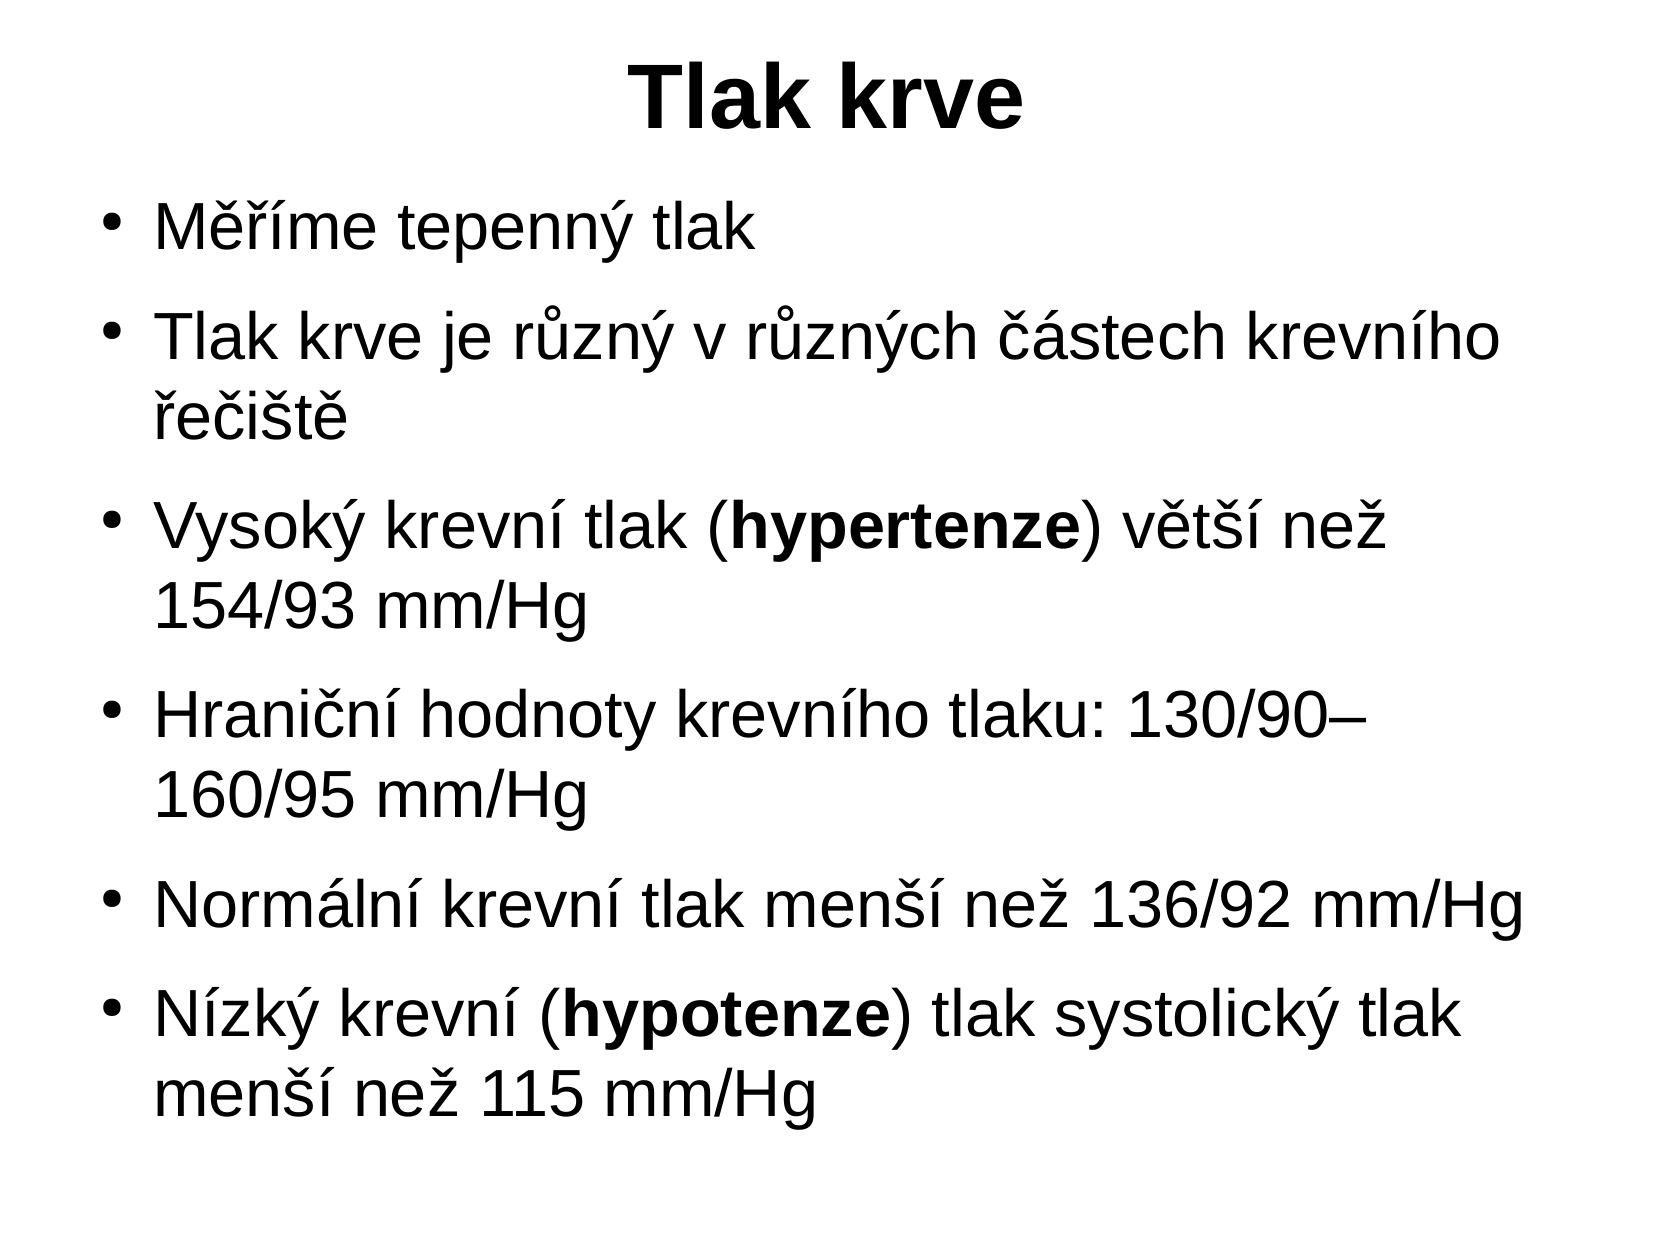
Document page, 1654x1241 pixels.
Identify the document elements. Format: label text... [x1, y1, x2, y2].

title Tlak krve [82, 0, 1572, 182]
list Měříme tepenný tlak Tlak krve je různý v různých částech krevního řečiště Vysoký krevní tlak (hypertenze) větší než 154/93 mm/Hg Hraniční hodnoty krevního tlaku: 130/90–160/95 mm/Hg Normální krevní tlak menší než 136/92 mm/Hg Nízký krevní (hypotenze) tlak systolický tlak menší než 115 mm/Hg [82, 182, 1572, 1241]
